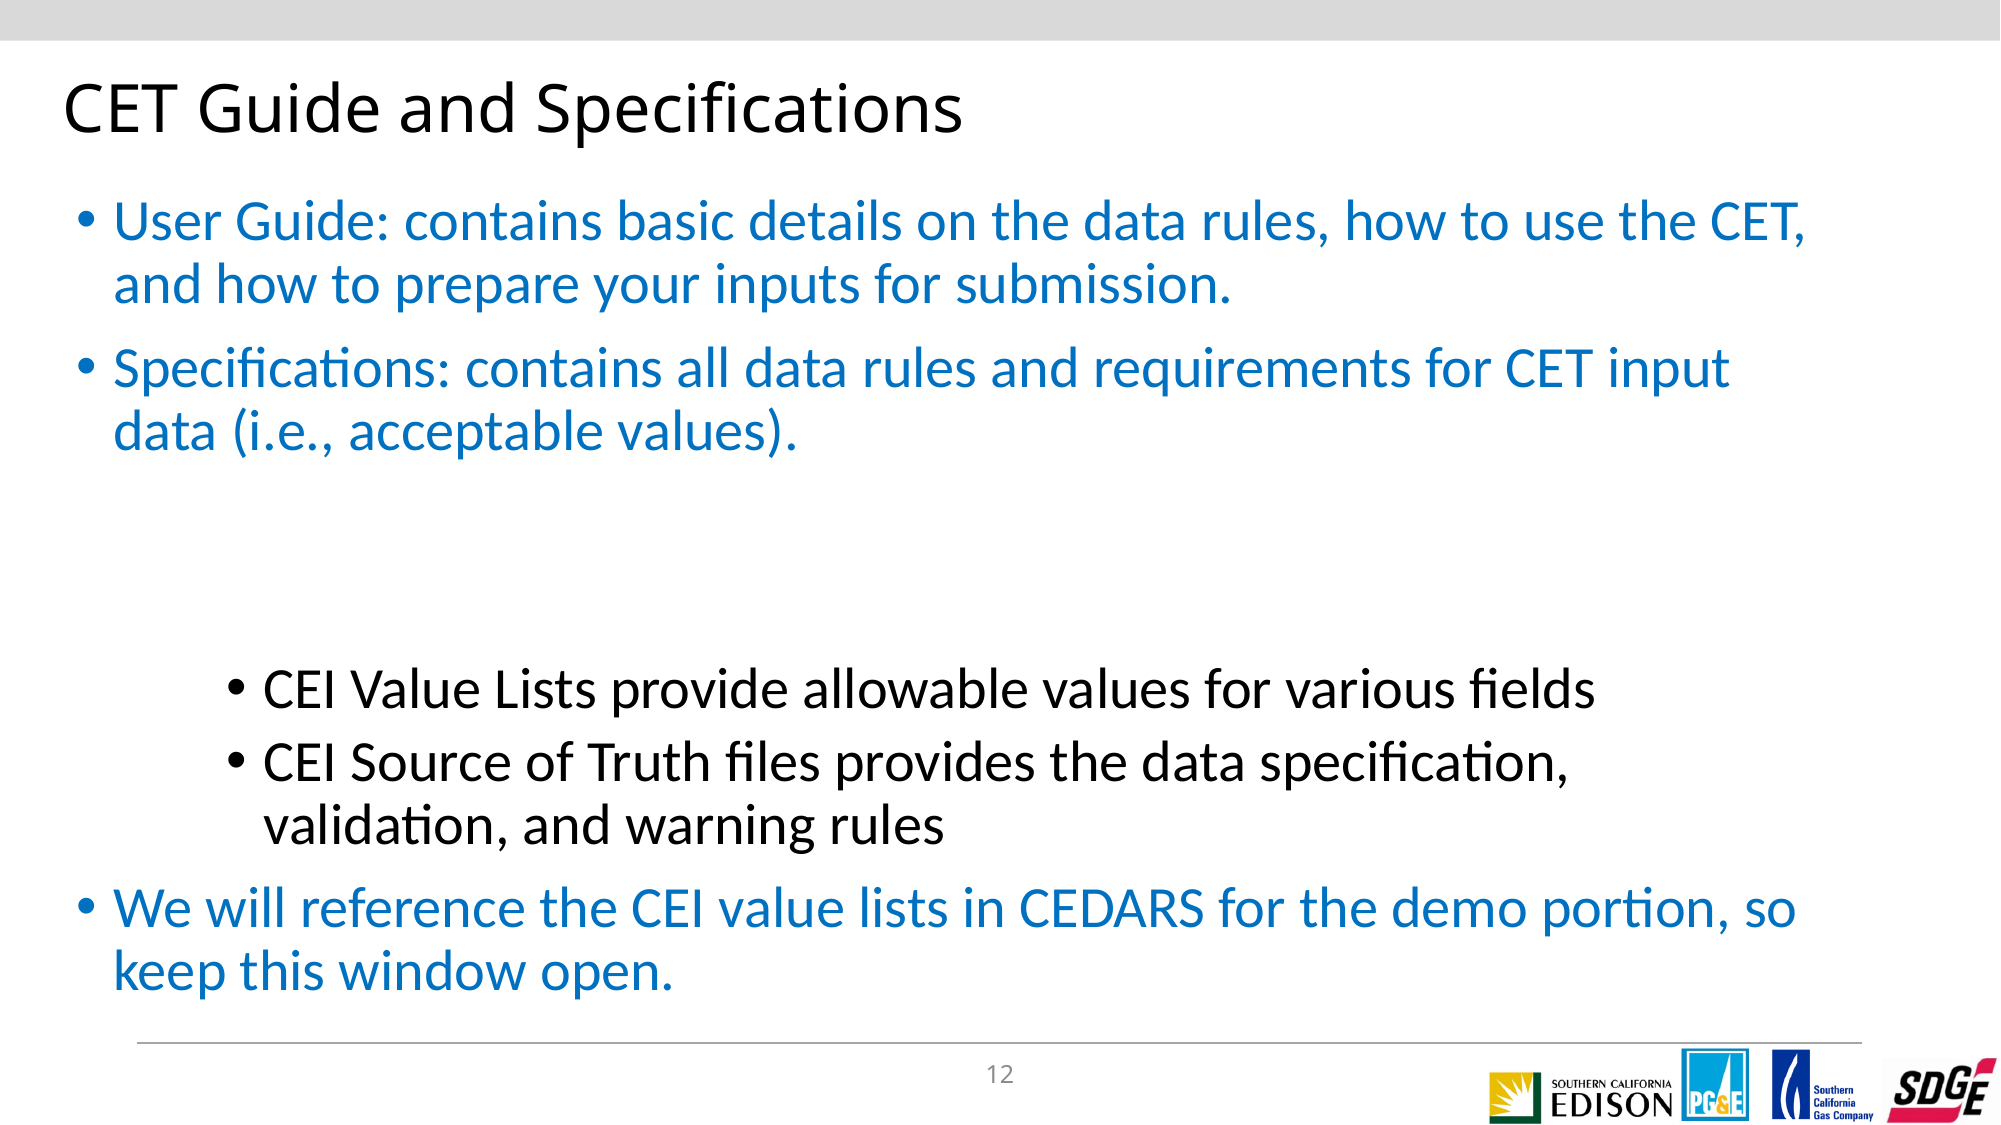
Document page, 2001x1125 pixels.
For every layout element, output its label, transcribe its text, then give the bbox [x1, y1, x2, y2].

slide_number 12 [774, 1045, 1225, 1106]
list User Guide: contains basic details on the data rules, how to use the CET, and how to prepare your inputs for submission. Specifications: contains all data rules and requirements for CET input data (i.e., acceptable values). CEI Value Lists provide allowable values for various fields CEI Source of Truth files provides the data specification, validation, and warning rules We will reference the CEI value lists in CEDARS for the demo portion, so keep this window open. [61, 183, 1830, 1025]
picture [1479, 1045, 2000, 1125]
title CET Guide and Specifications [47, 38, 1396, 184]
